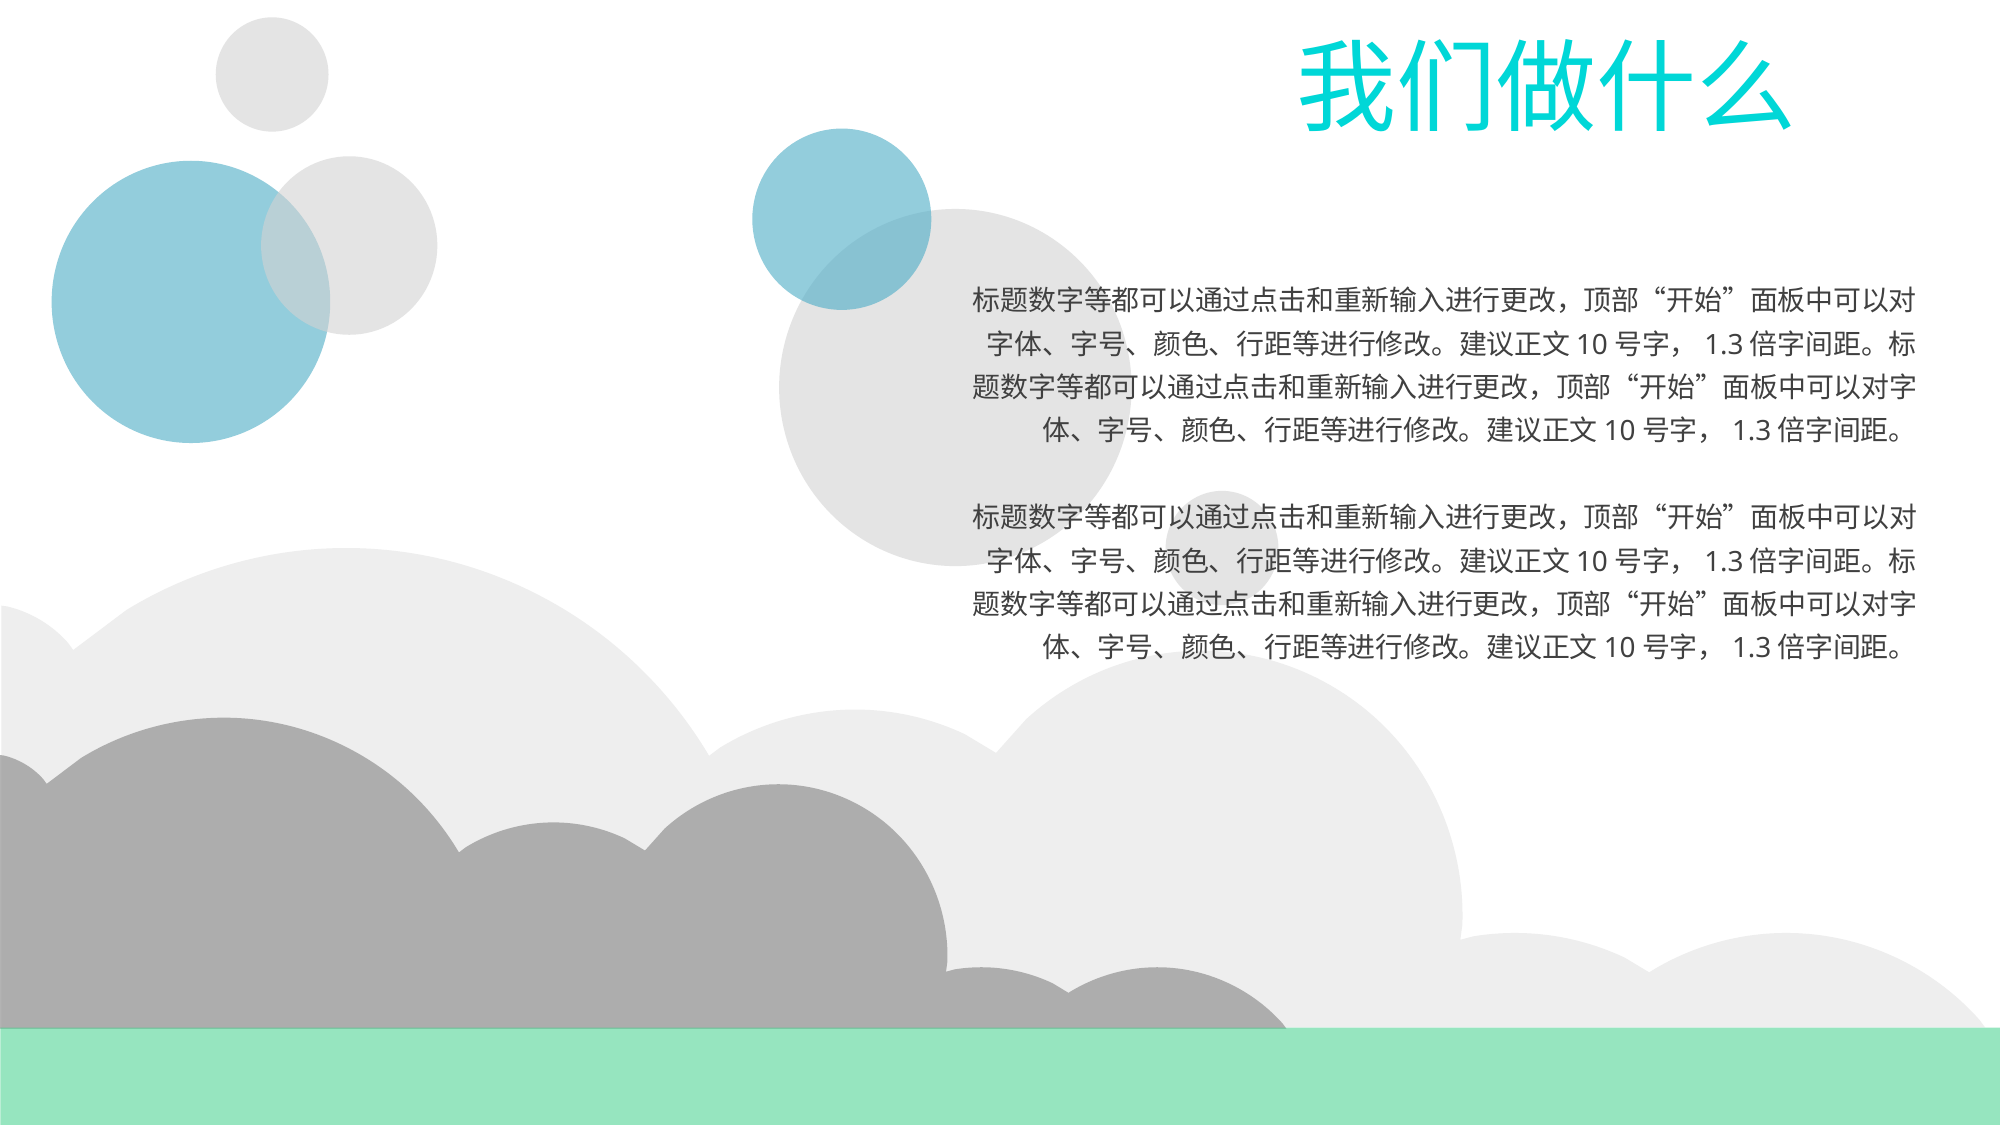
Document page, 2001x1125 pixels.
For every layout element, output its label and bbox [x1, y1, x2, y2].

text_box [0, 1027, 2000, 1125]
text_box [0, 17, 1986, 1029]
